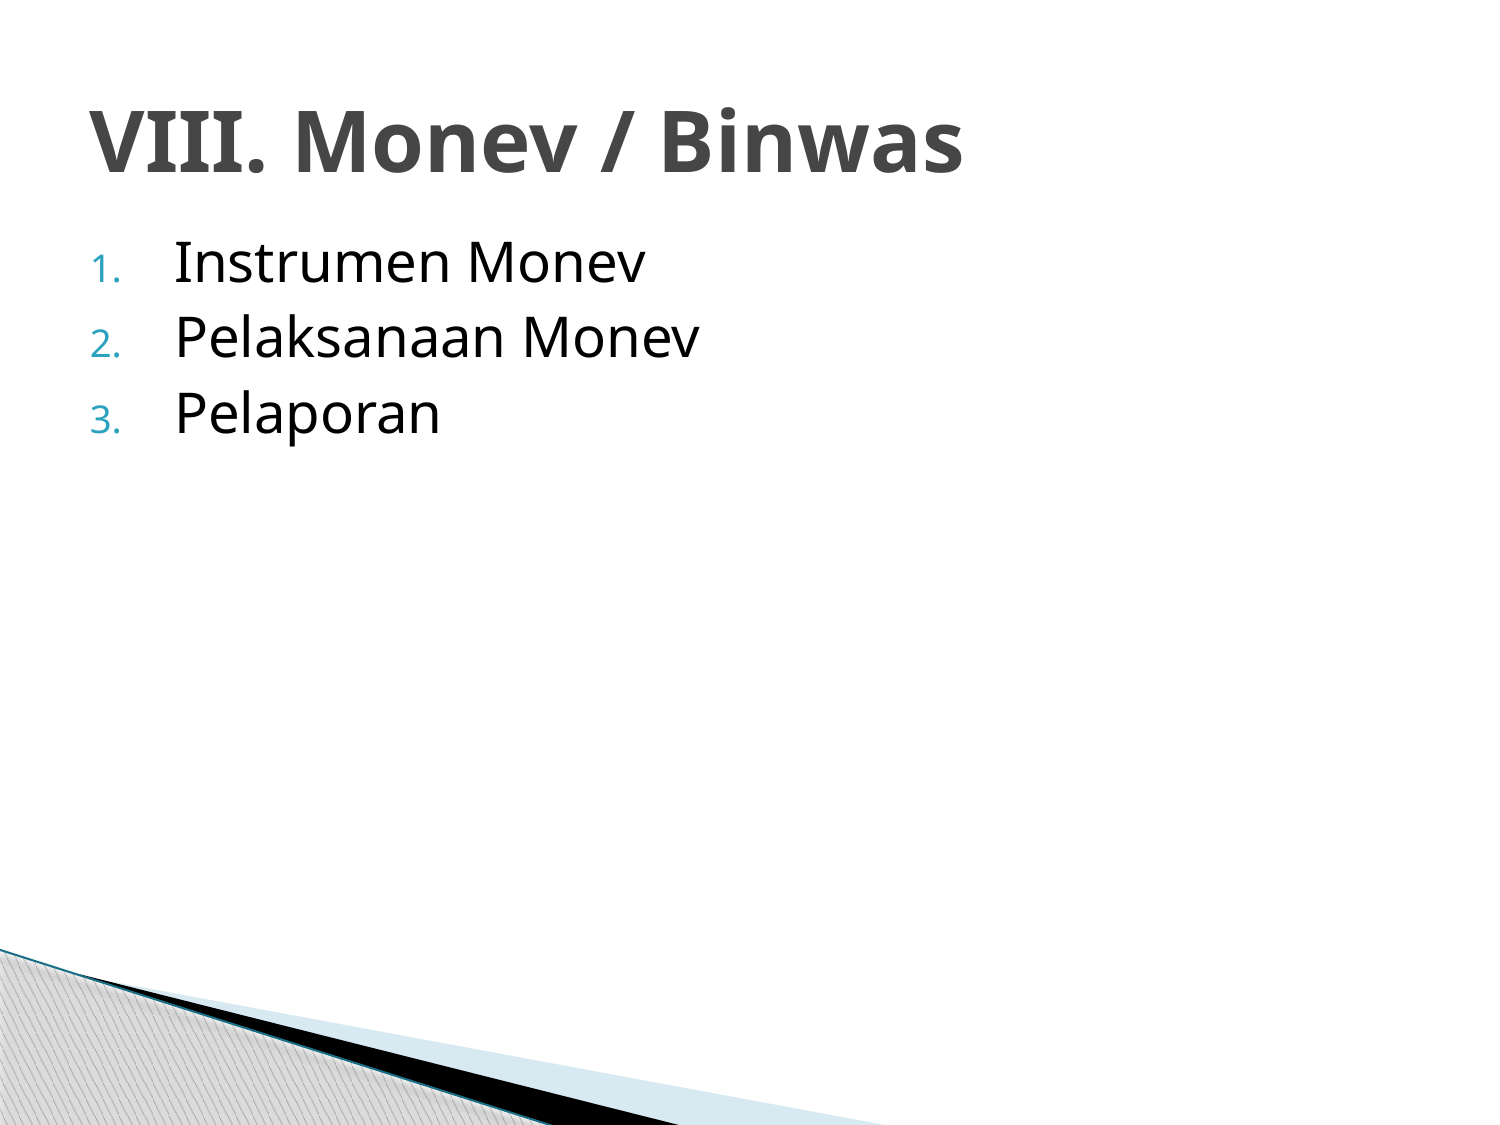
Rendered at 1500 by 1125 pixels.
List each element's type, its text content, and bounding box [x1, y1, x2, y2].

list Instrumen Monev Pelaksanaan Monev Pelaporan [75, 233, 1425, 961]
title VIII. Monev / Binwas [75, 45, 1425, 233]
